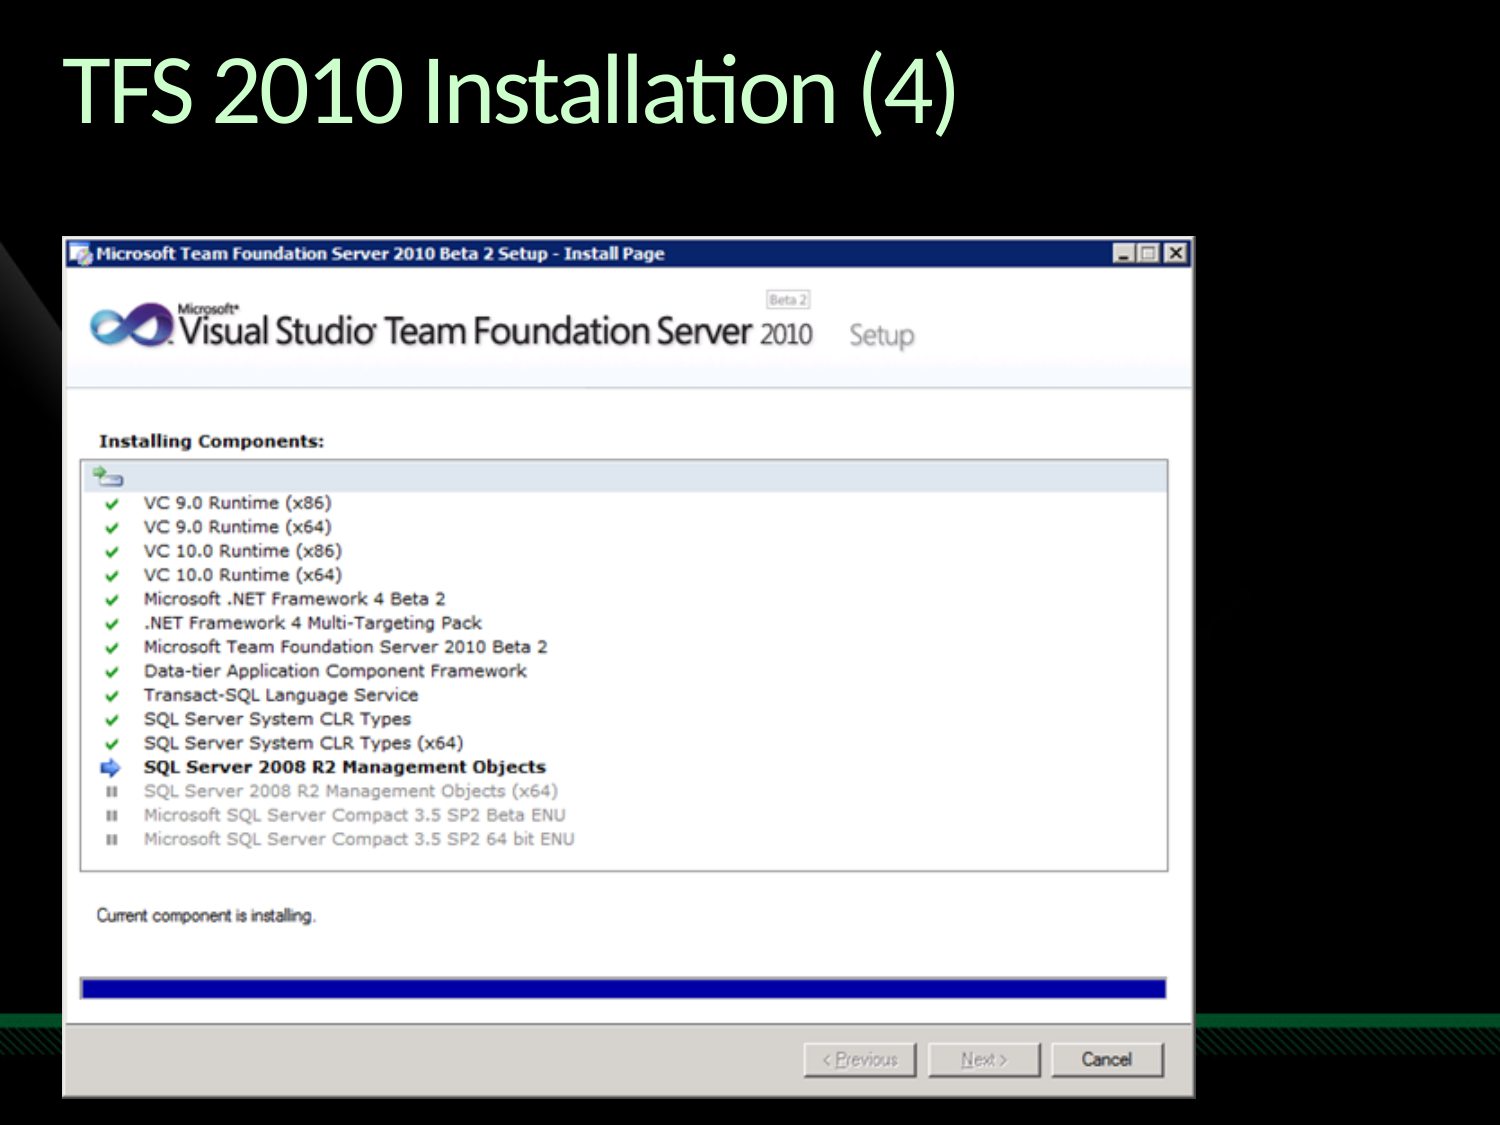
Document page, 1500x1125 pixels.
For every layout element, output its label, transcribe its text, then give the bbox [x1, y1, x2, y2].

title TFS 2010 Installation (4) [62, 37, 1438, 147]
picture [0, 0, 1500, 1125]
